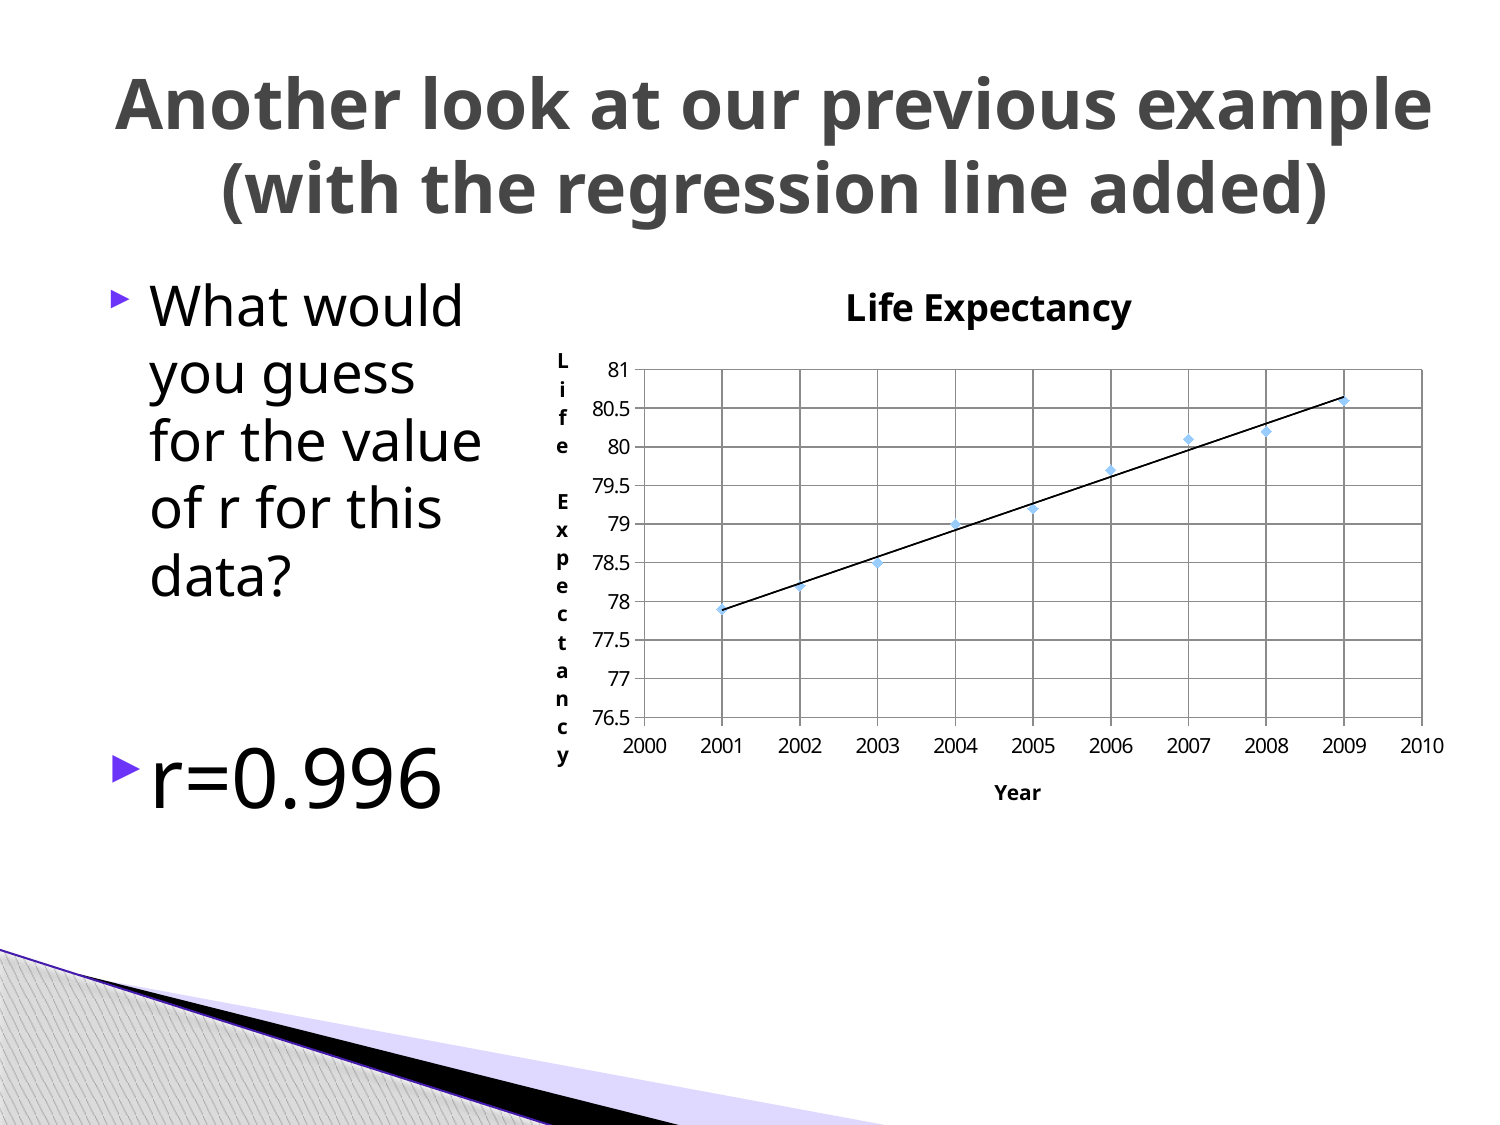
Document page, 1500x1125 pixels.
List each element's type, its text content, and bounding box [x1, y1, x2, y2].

list r=0.996 [75, 262, 738, 1005]
chart [524, 249, 1463, 838]
title Another look at our previous example (with the regression line added) [99, 50, 1450, 238]
